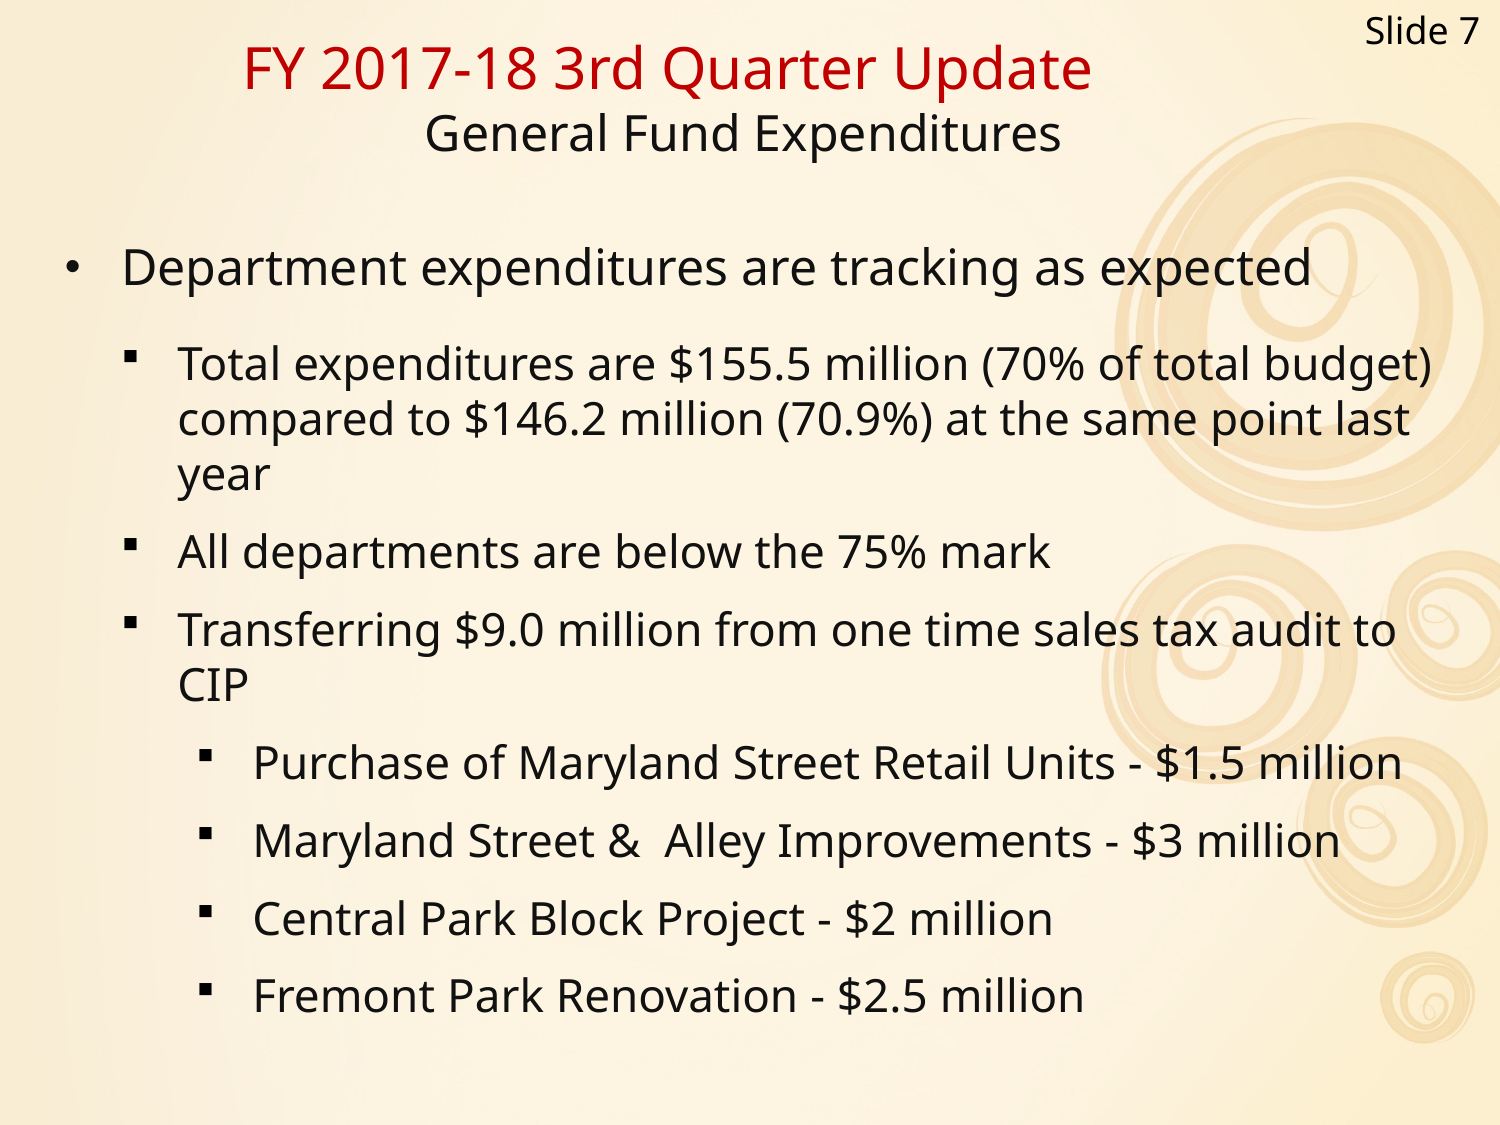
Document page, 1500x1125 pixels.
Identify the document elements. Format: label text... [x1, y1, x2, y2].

title FY 2017-18 3rd Quarter Update General Fund Expenditures [43, 50, 1444, 213]
picture [0, 0, 1500, 1125]
slide_number Slide 7 [1350, 0, 1500, 75]
text_box Department expenditures are tracking as expected Total expenditures are $155.5 million (70% of total budget) compared to $146.2 million (70.9%) at the same point last year All departments are below the 75% mark Transferring $9.0 million from one time sales tax audit to CIP Purchase of Maryland Street Retail Units - $1.5 million Maryland Street & Alley Improvements - $3 million Central Park Block Project - $2 million Fremont Park Renovation - $2.5 million [49, 228, 1463, 1063]
